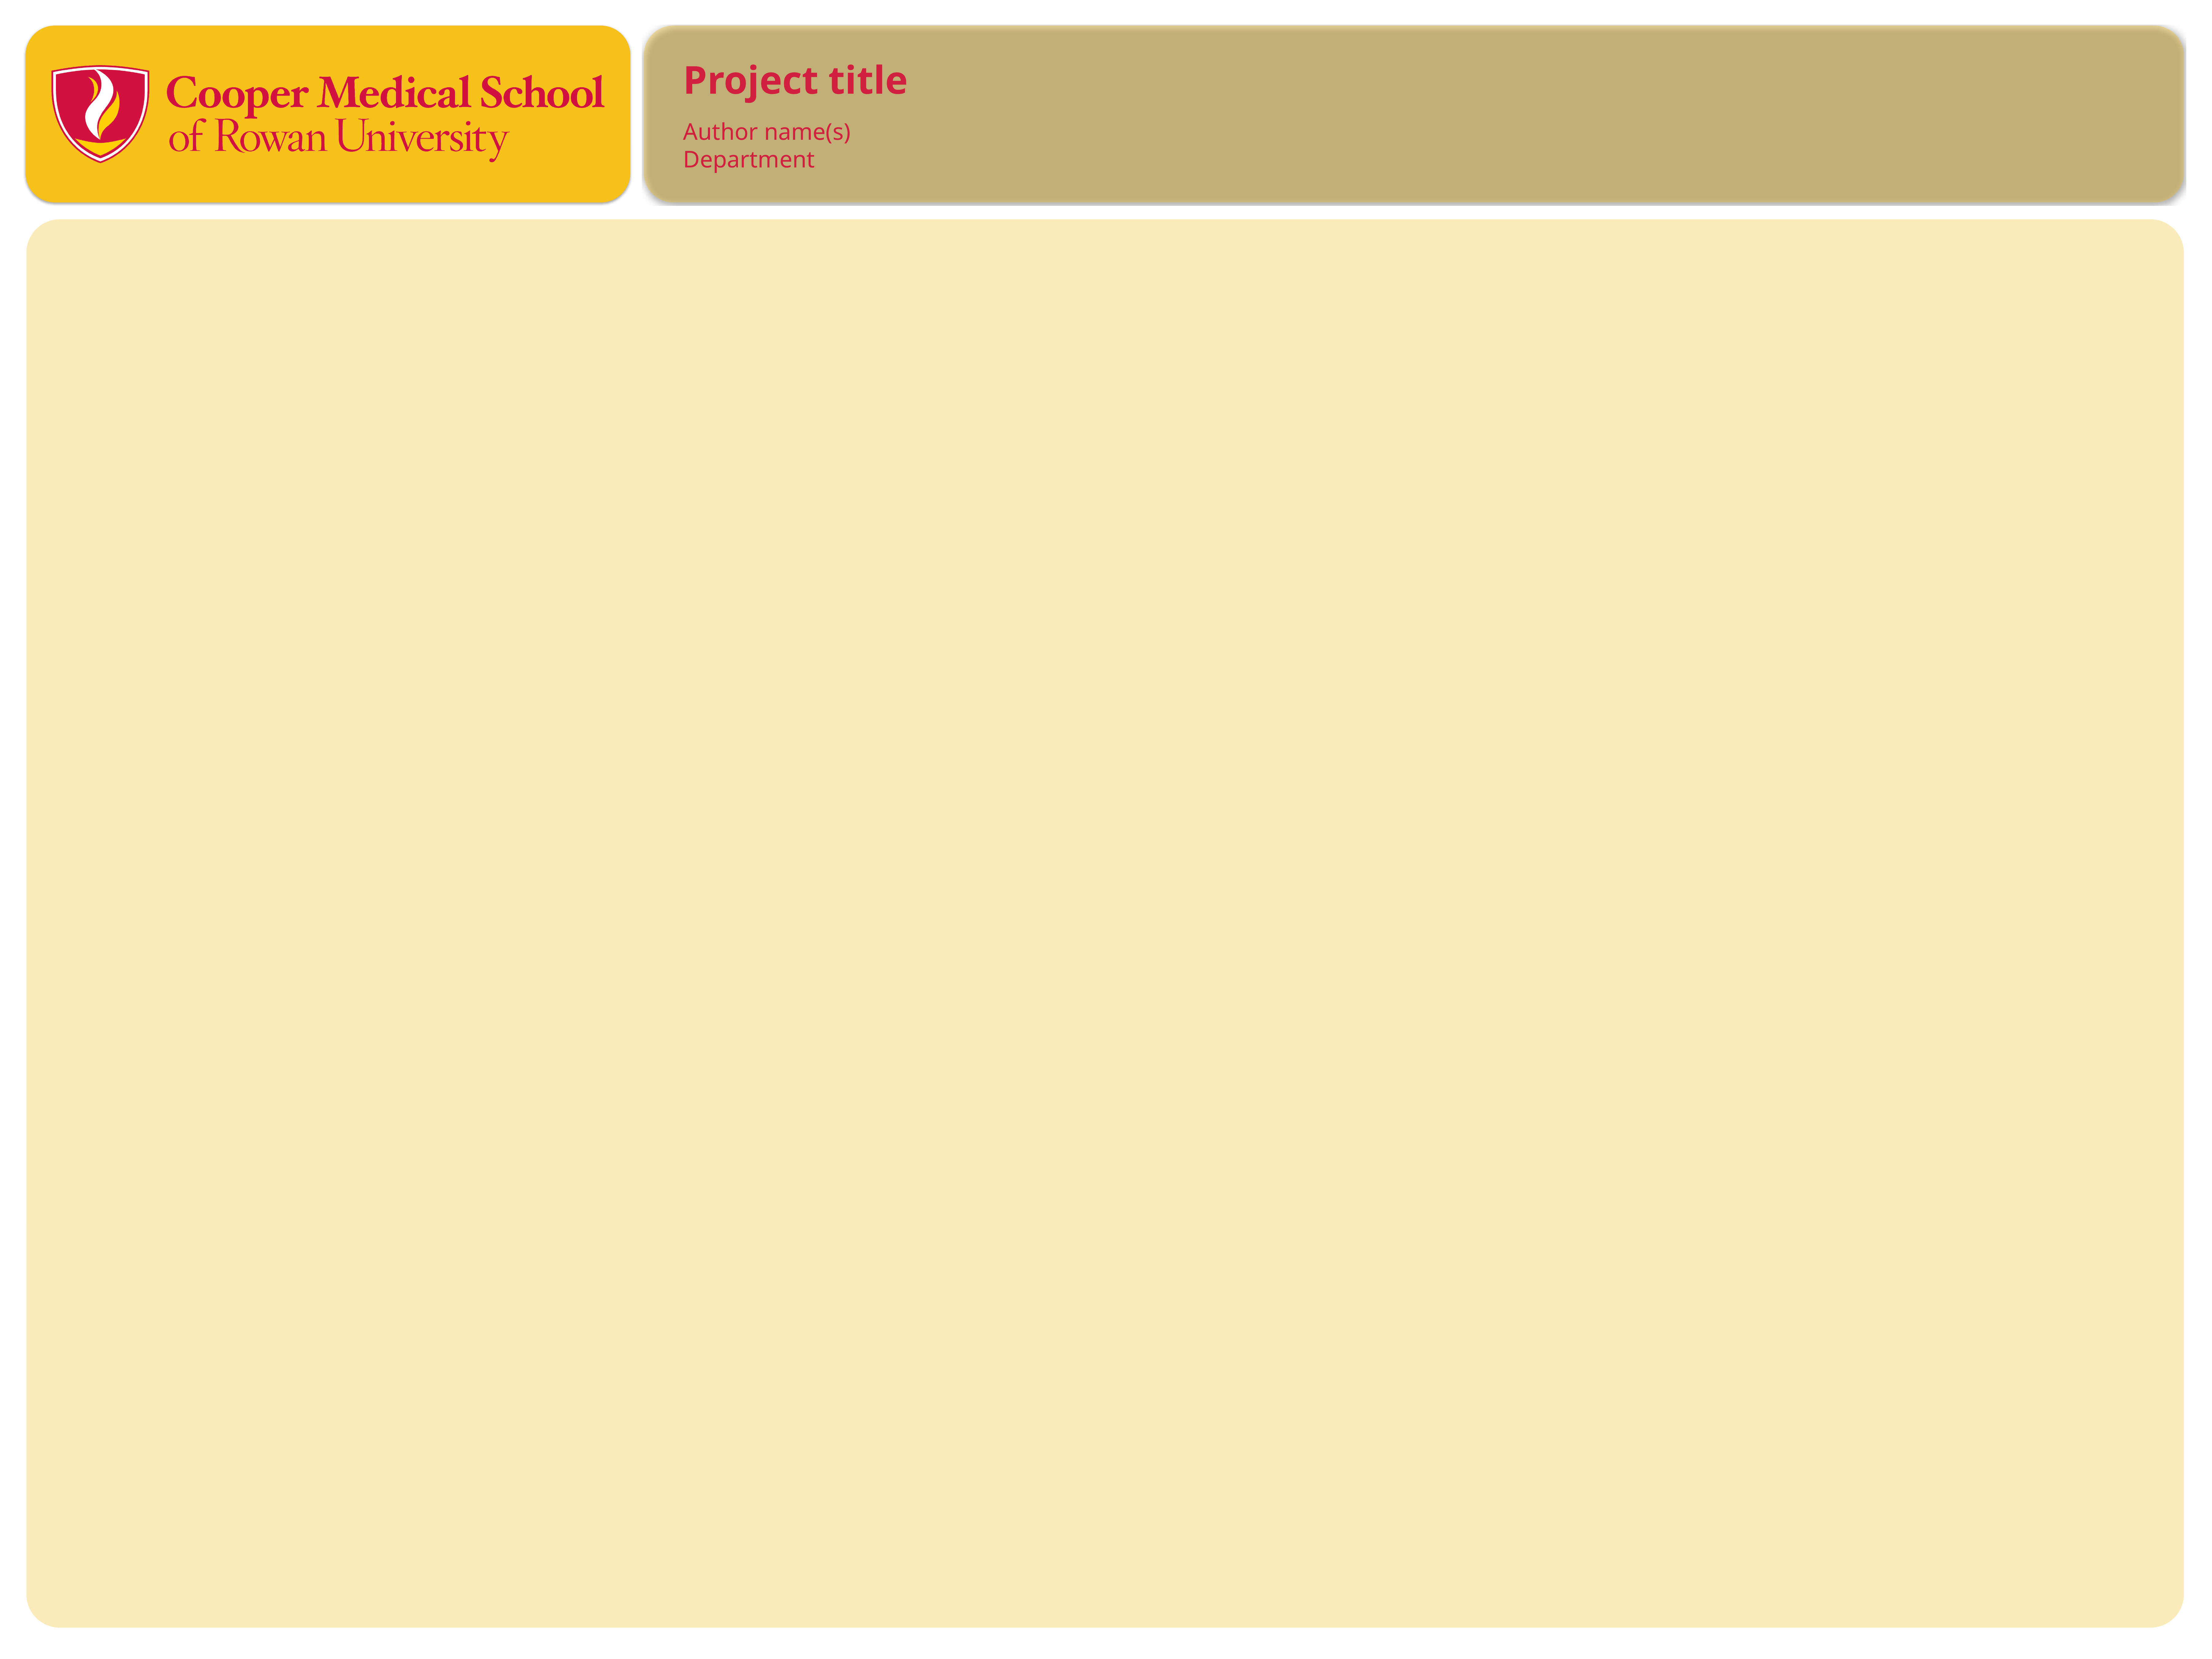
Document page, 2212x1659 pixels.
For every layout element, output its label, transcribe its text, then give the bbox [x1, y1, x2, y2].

text_box [25, 218, 2185, 1628]
picture [51, 65, 605, 163]
text_box Project title Author name(s) Department [678, 53, 2155, 175]
